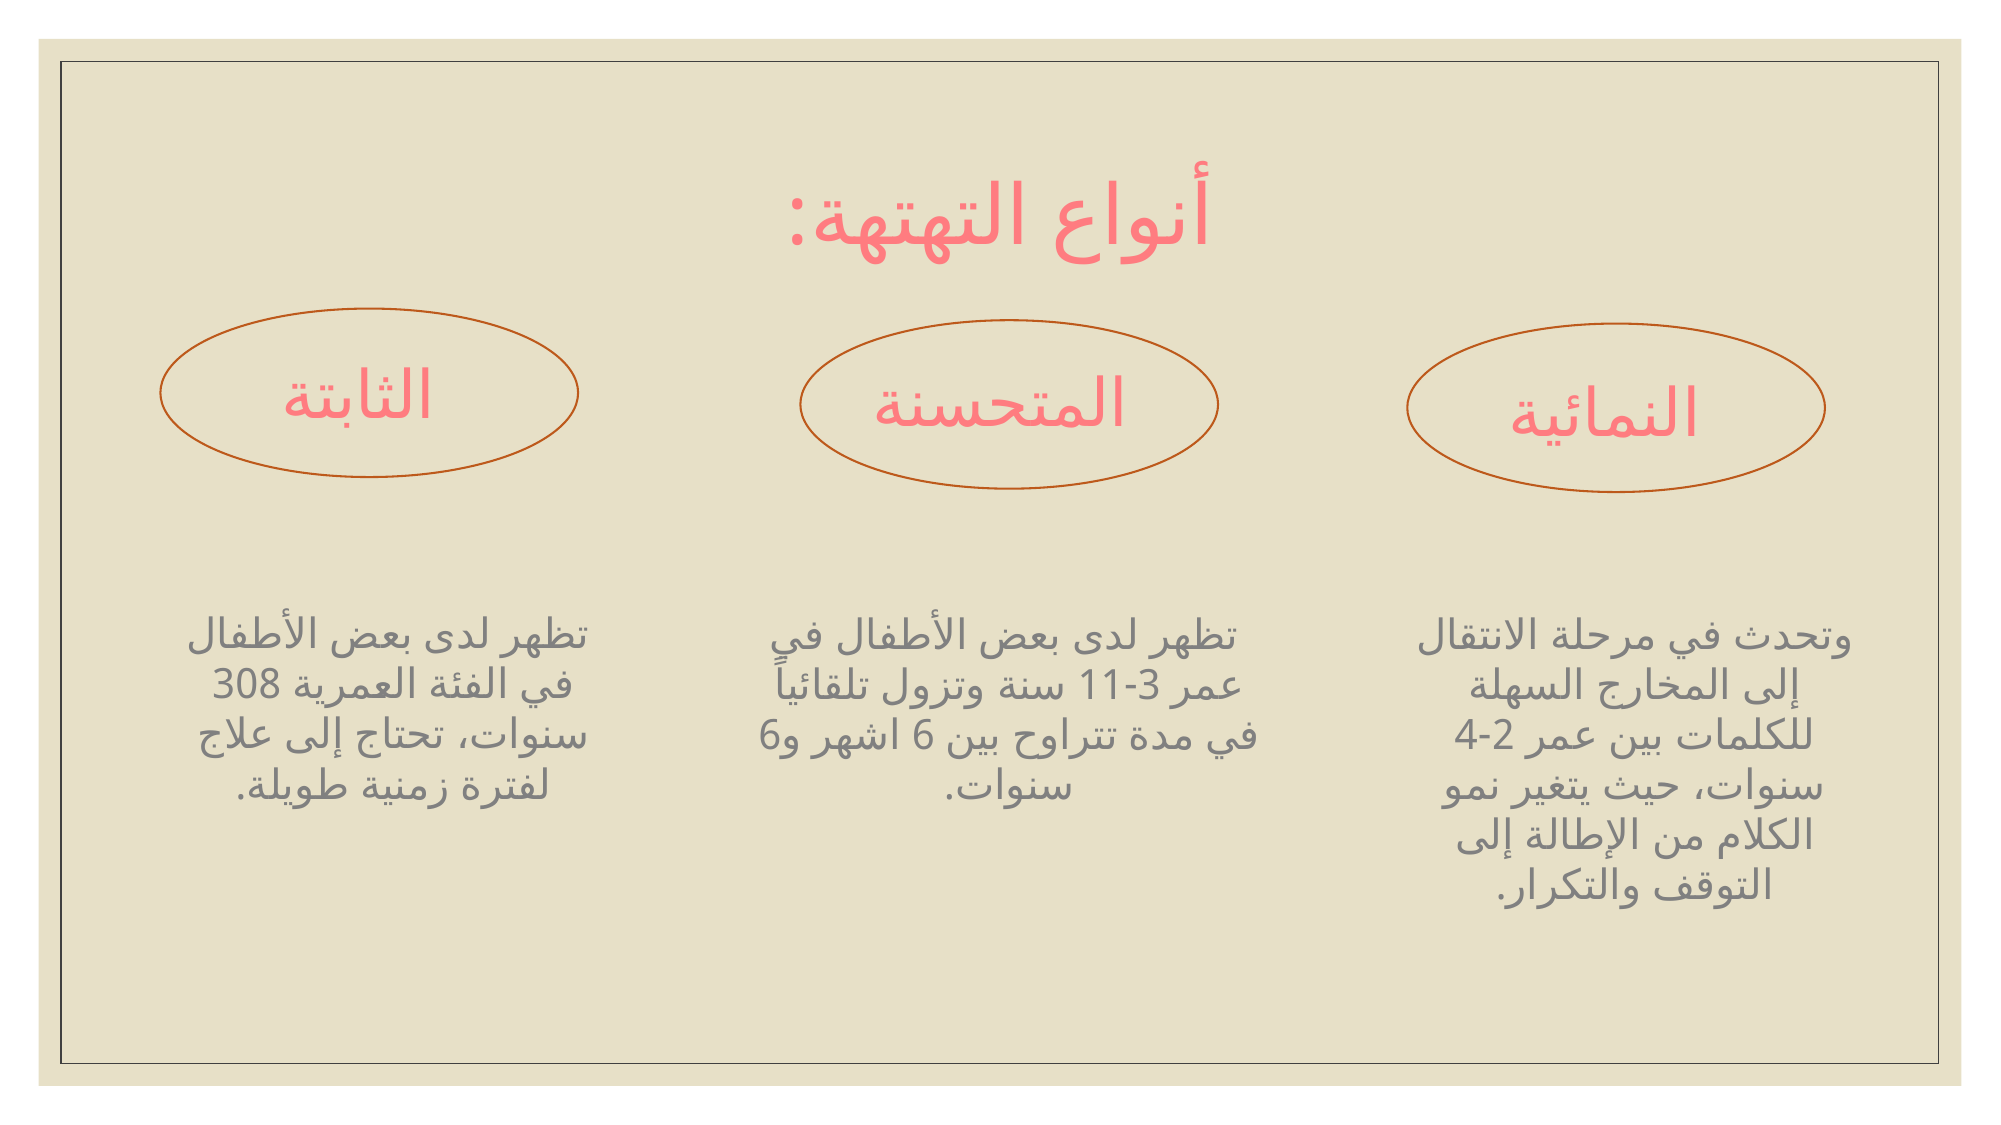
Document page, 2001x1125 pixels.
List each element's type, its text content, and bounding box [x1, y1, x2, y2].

text_box [1406, 322, 1827, 494]
text_box [799, 319, 1190, 490]
text_box تظهر لدى بعض الأطفال في الفئة العمرية 308 سنوات، تحتاج إلى علاج لفترة زمنية طويلة. [160, 599, 627, 815]
text_box [549, 348, 580, 437]
text_box [159, 307, 545, 479]
title أنواع التهتهة: [174, 105, 1825, 331]
text_box تظهر لدى بعض الأطفال في عمر 3-11 سنة وتزول تلقائياً في مدة تتراوح بين 6 اشهر و6 سنوات. [735, 600, 1283, 865]
text_box المتحسنة [858, 352, 1196, 448]
text_box [1196, 365, 1220, 444]
text_box الثابتة [266, 344, 549, 440]
list وتحدث في مرحلة الانتقال إلى المخارج السهلة للكلمات بين عمر 2-4 سنوات، حيث يتغير نمو الكلام من الإطالة إلى التوقف والتكرار. [1382, 600, 1888, 894]
text_box النمائية [1493, 362, 1739, 458]
